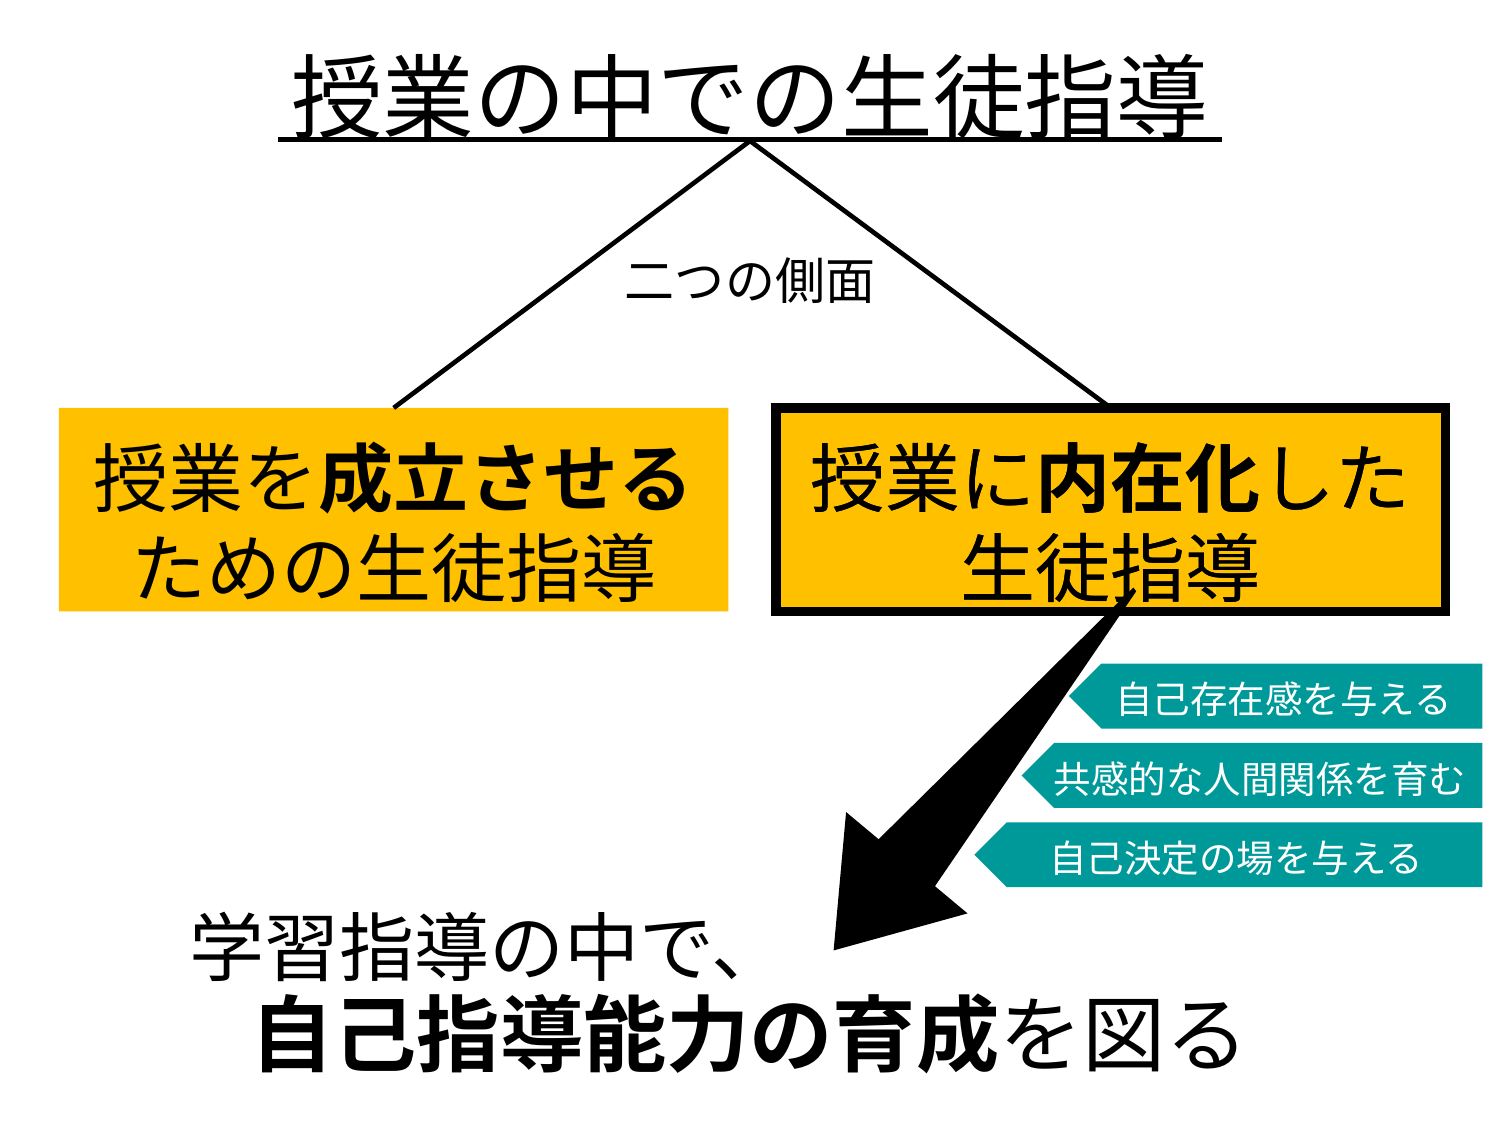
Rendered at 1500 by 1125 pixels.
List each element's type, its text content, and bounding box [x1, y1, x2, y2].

text_box [836, 587, 1137, 916]
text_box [749, 140, 1111, 409]
text_box 自己決定の場を与える [972, 820, 1485, 890]
text_box 授業に内在化した生徒指導 [776, 407, 1446, 612]
text_box 自己存在感を与える [1066, 661, 1485, 731]
text_box 授業の中での生徒指導 [0, 32, 1500, 158]
text_box 共感的な人間関係を育む [1019, 740, 1485, 811]
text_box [393, 140, 748, 409]
text_box 授業を成立させるための生徒指導 [58, 407, 729, 612]
text_box 学習指導の中で、 自己指導能力の育成を図る [0, 916, 1500, 1090]
